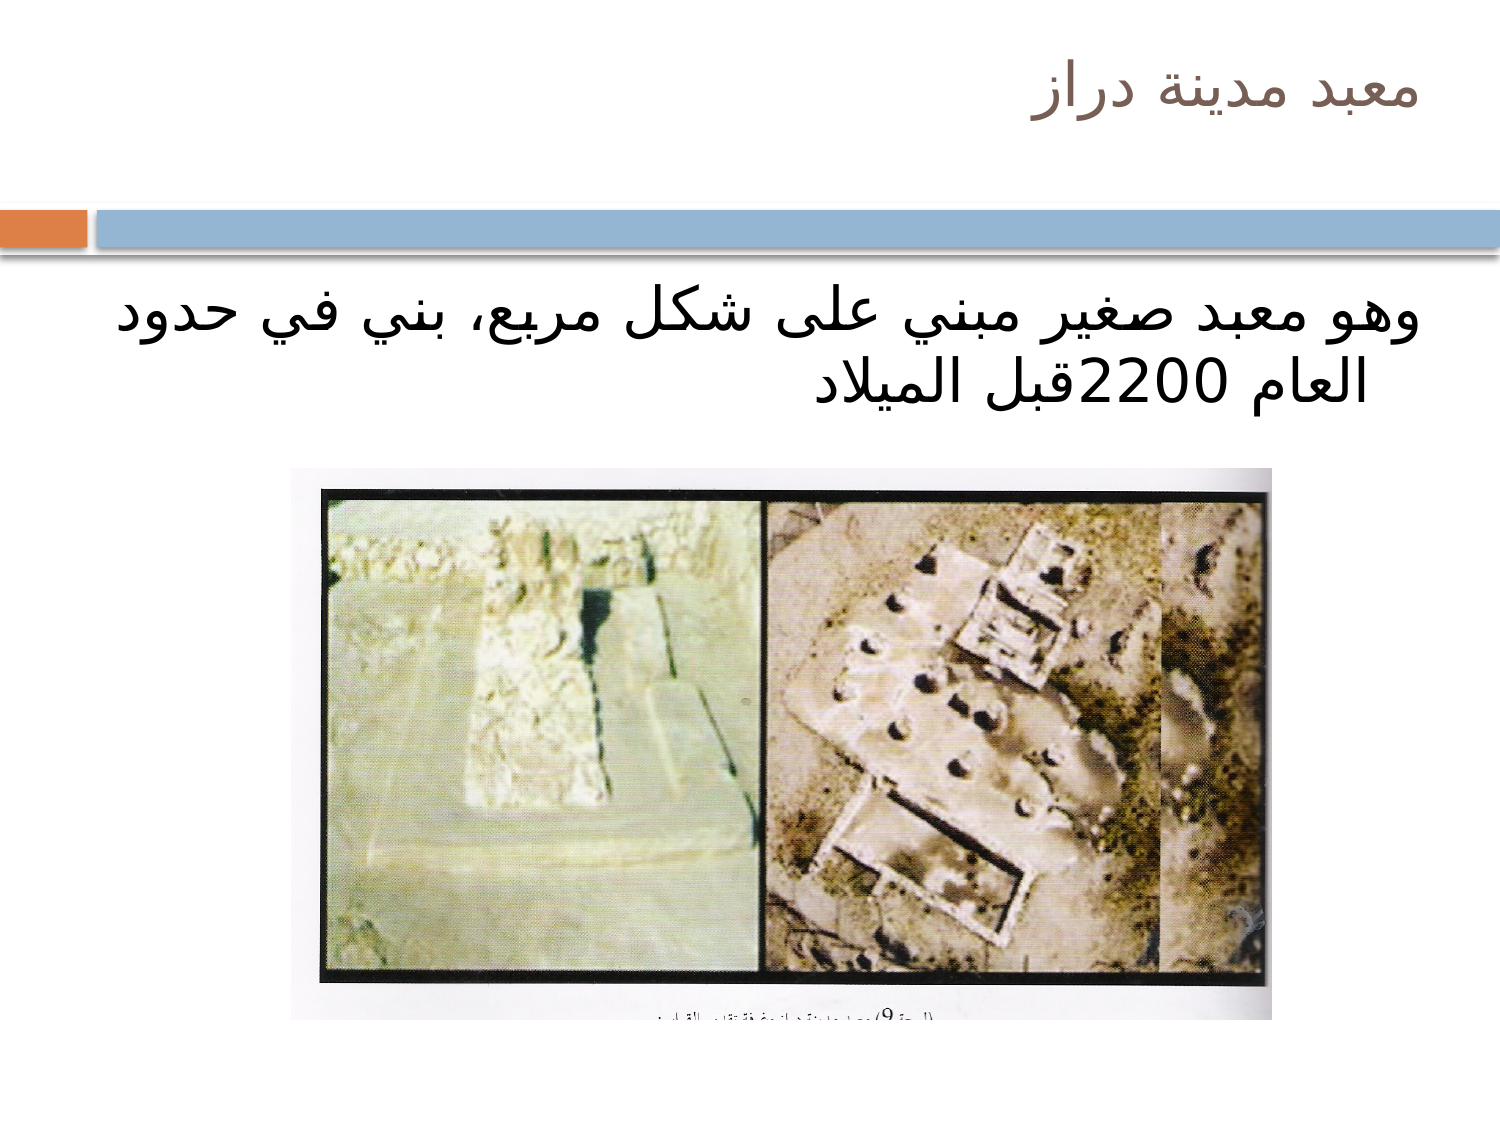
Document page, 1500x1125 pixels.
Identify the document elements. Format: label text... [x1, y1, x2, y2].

list وهو معبد صغير مبني على شكل مربع، بني في حدود العام 2200قبل الميلاد [100, 262, 1438, 1000]
picture [291, 468, 1273, 1021]
title معبد مدينة دراز [100, 37, 1438, 200]
